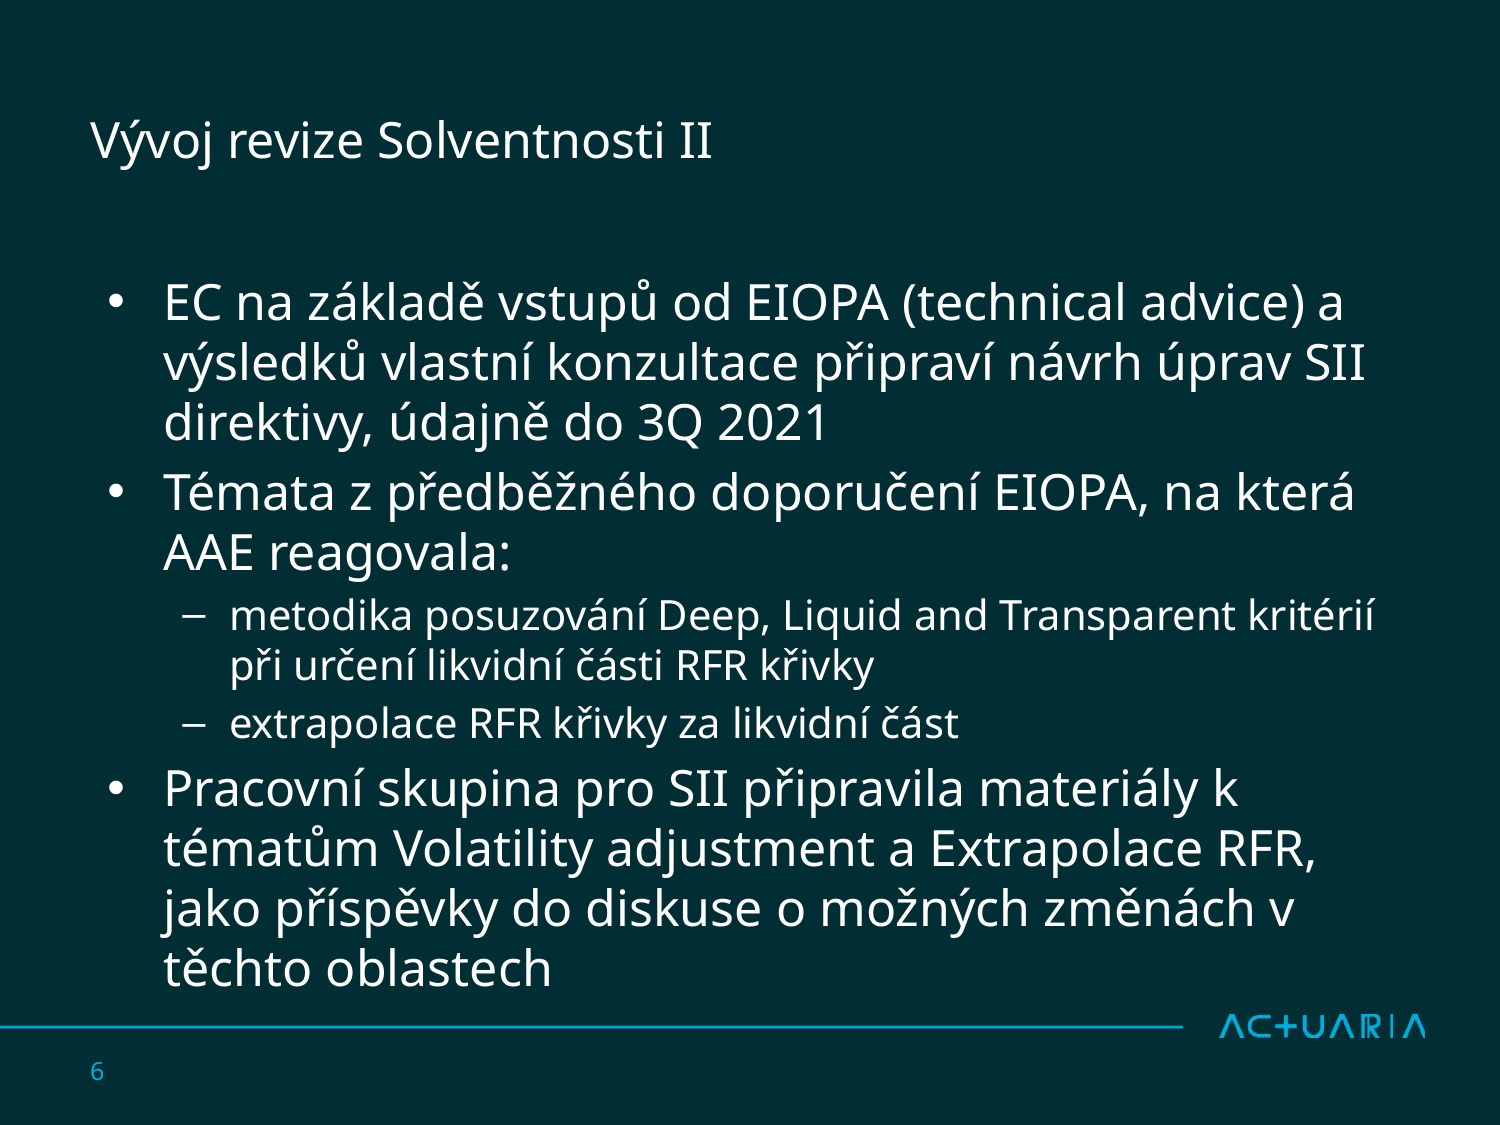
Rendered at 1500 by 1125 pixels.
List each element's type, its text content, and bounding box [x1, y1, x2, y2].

title Vývoj revize Solventnosti II [75, 45, 1425, 233]
slide_number 6 [75, 1042, 425, 1103]
list EC na základě vstupů od EIOPA (technical advice) a výsledků vlastní konzultace připraví návrh úprav SII direktivy, údajně do 3Q 2021 Témata z předběžného doporučení EIOPA, na která AAE reagovala: metodika posuzování Deep, Liquid and Transparent kritérií při určení likvidní části RFR křivky extrapolace RFR křivky za likvidní část Pracovní skupina pro SII připravila materiály k tématům Volatility adjustment a Extrapolace RFR, jako příspěvky do diskuse o možných změnách v těchto oblastech [92, 262, 1425, 1005]
